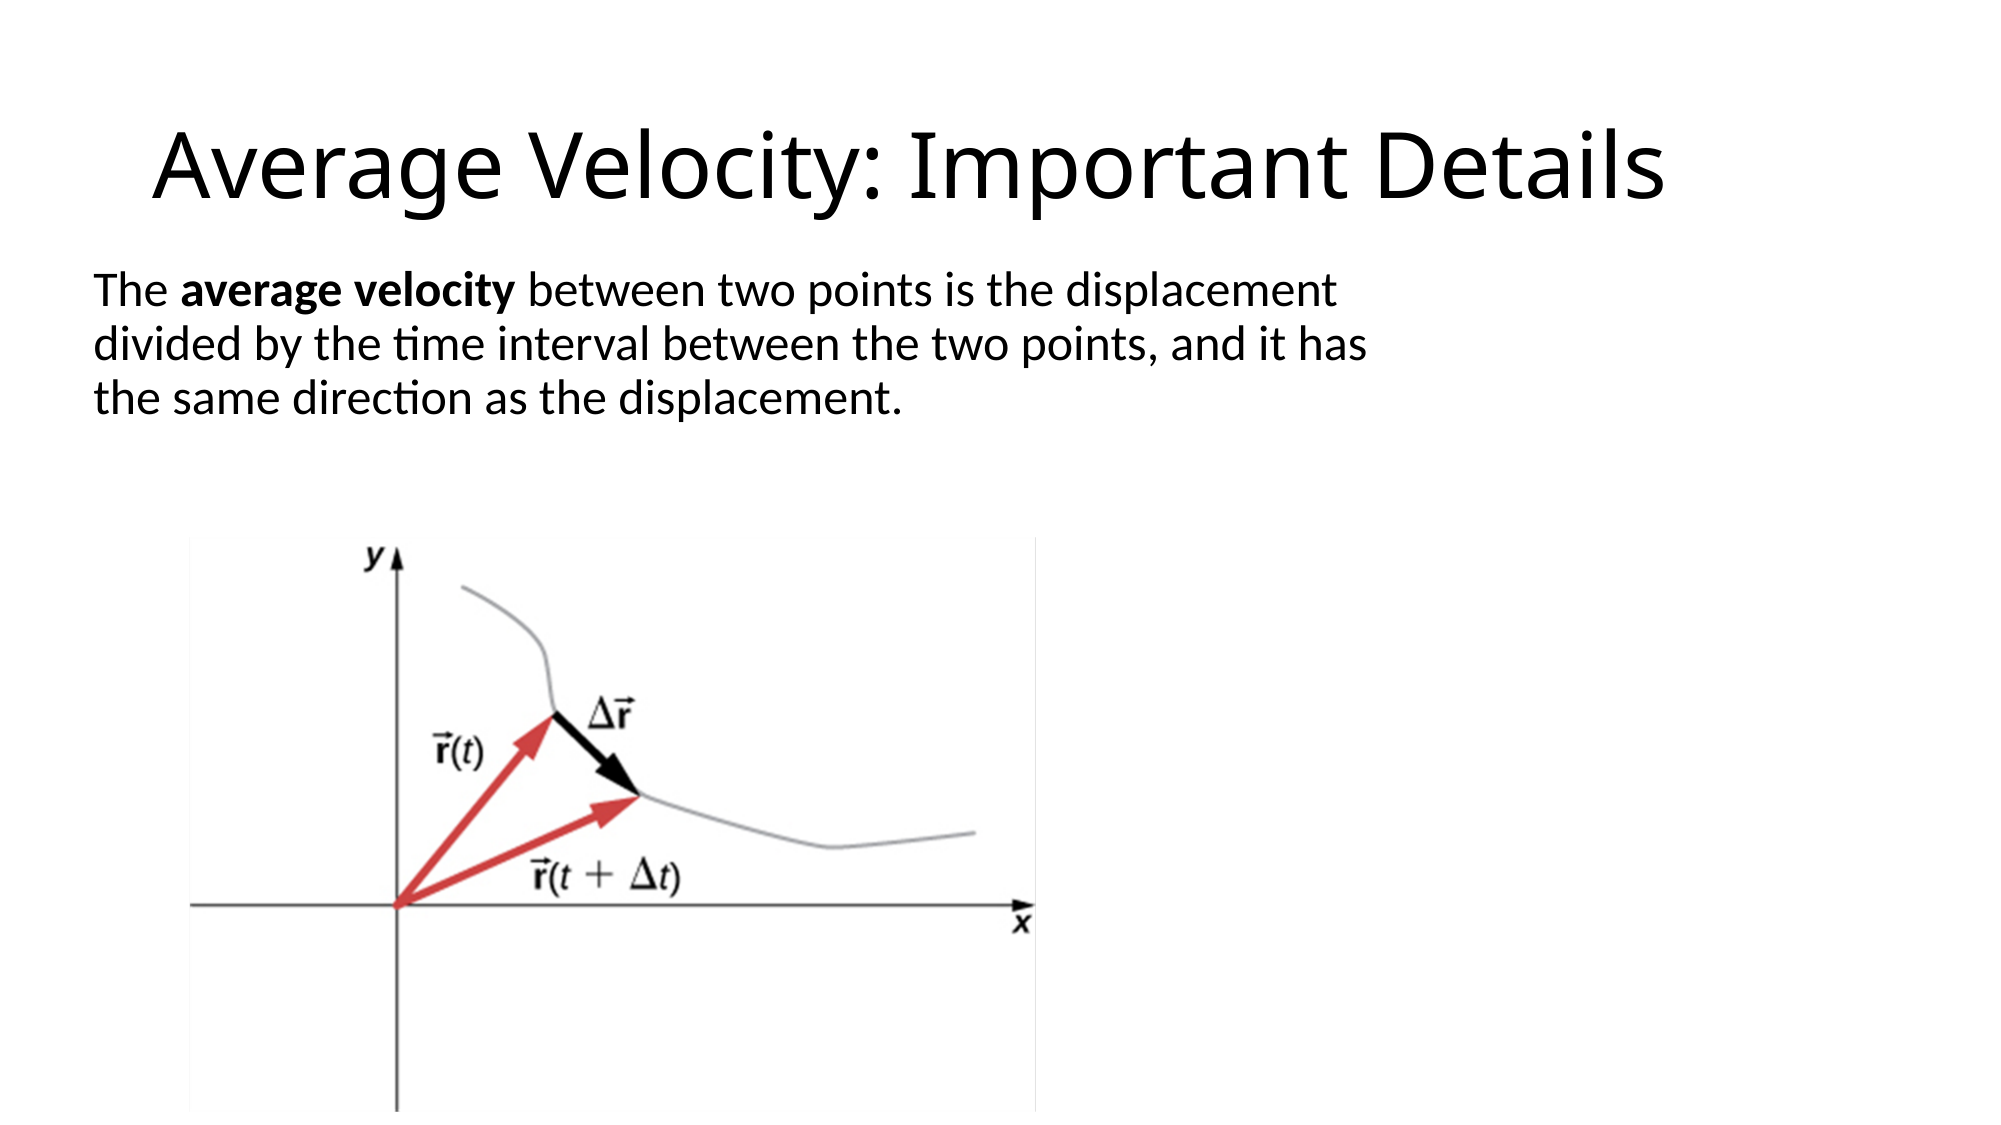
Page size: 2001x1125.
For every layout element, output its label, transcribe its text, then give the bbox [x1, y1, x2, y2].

list The average velocity between two points is the displacement divided by the time interval between the two points, and it has the same direction as the displacement. [78, 255, 1429, 444]
title Average Velocity: Important Details [137, 59, 1863, 278]
picture [0, 537, 1274, 1112]
